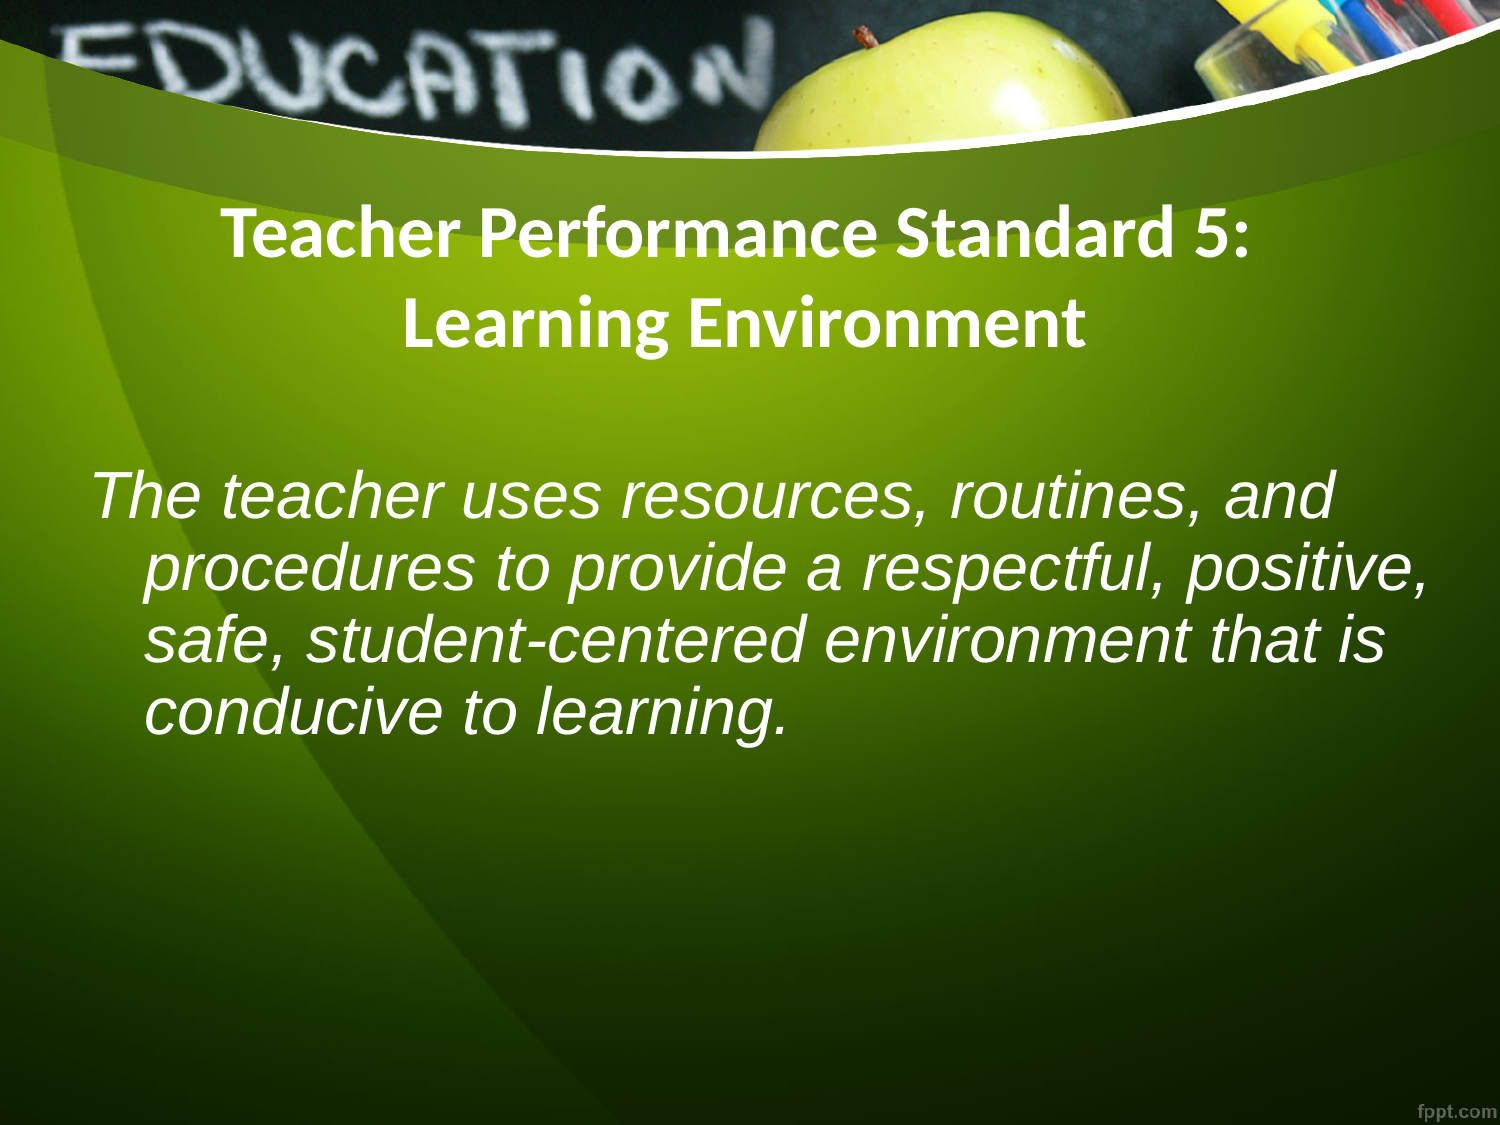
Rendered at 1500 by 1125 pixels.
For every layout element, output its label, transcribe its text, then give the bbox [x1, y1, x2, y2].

text_box Teacher Performance Standard 5: Learning Environment [107, 175, 1383, 364]
picture [0, 0, 1500, 1125]
text_box The teacher uses resources, routines, and procedures to provide a respectful, positive, safe, student-centered environment that is conducive to learning. [73, 387, 1455, 1013]
